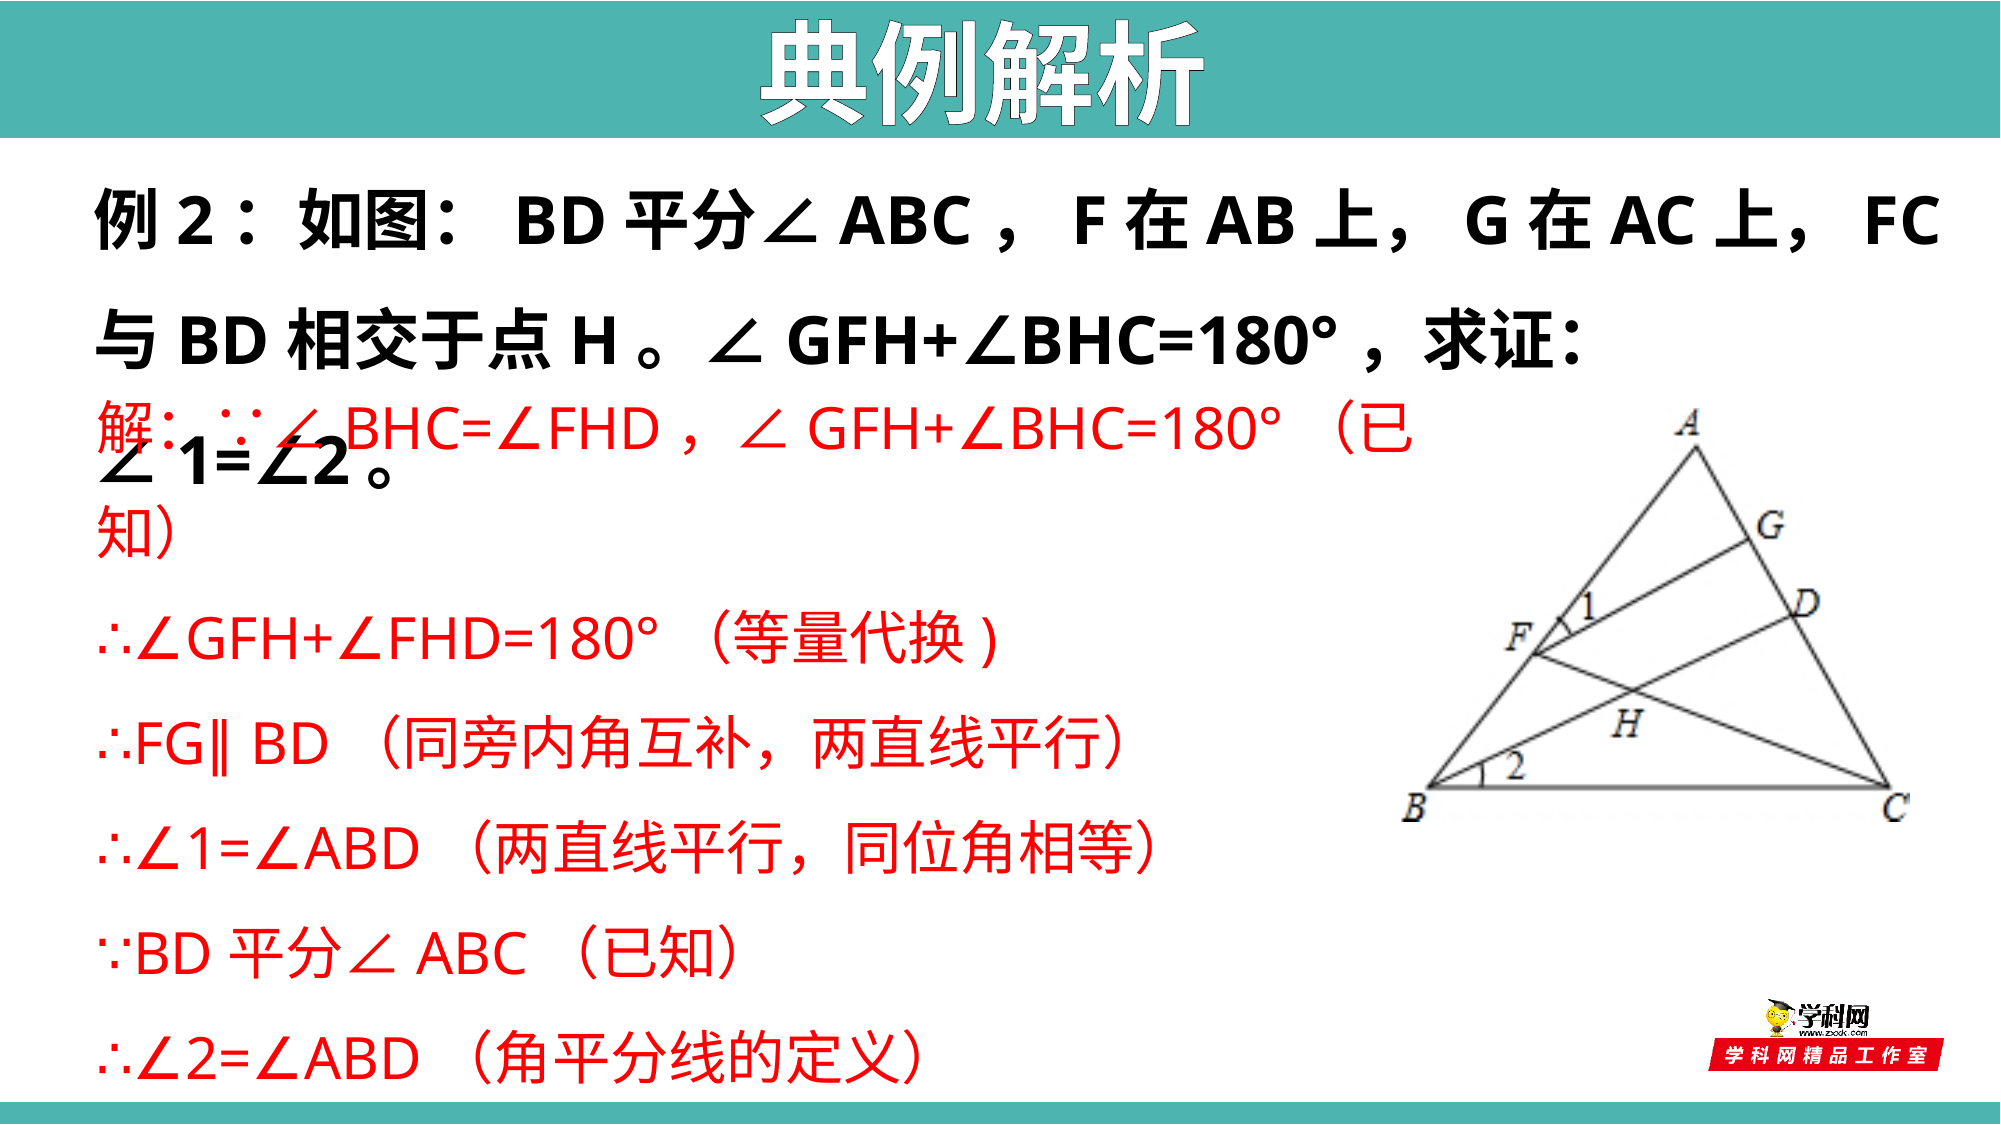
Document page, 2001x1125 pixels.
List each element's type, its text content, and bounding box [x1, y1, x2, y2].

picture [1223, 1, 2001, 1124]
picture [0, 1, 742, 1124]
text_box 解：∵∠BHC=∠FHD，∠GFH+∠BHC=180°（已知） ∴∠GFH+∠FHD=180°（等量代换) ∴FG∥ BD（同旁内角互补，两直线平行） ∴∠1=∠ABD（两直线平行，同位角相等） ∵BD平分∠ABC（已知） ∴∠2=∠ABD（角平分线的定义） ∴∠1=∠2（等量代换) [81, 349, 1508, 1125]
text_box 例2：如图：BD平分∠ABC，F在AB上，G在AC上，FC与BD相交于点H。∠GFH+∠BHC=180°，求证：∠1=∠2。 [78, 130, 1957, 505]
text_box 典例解析 [742, 0, 1223, 130]
